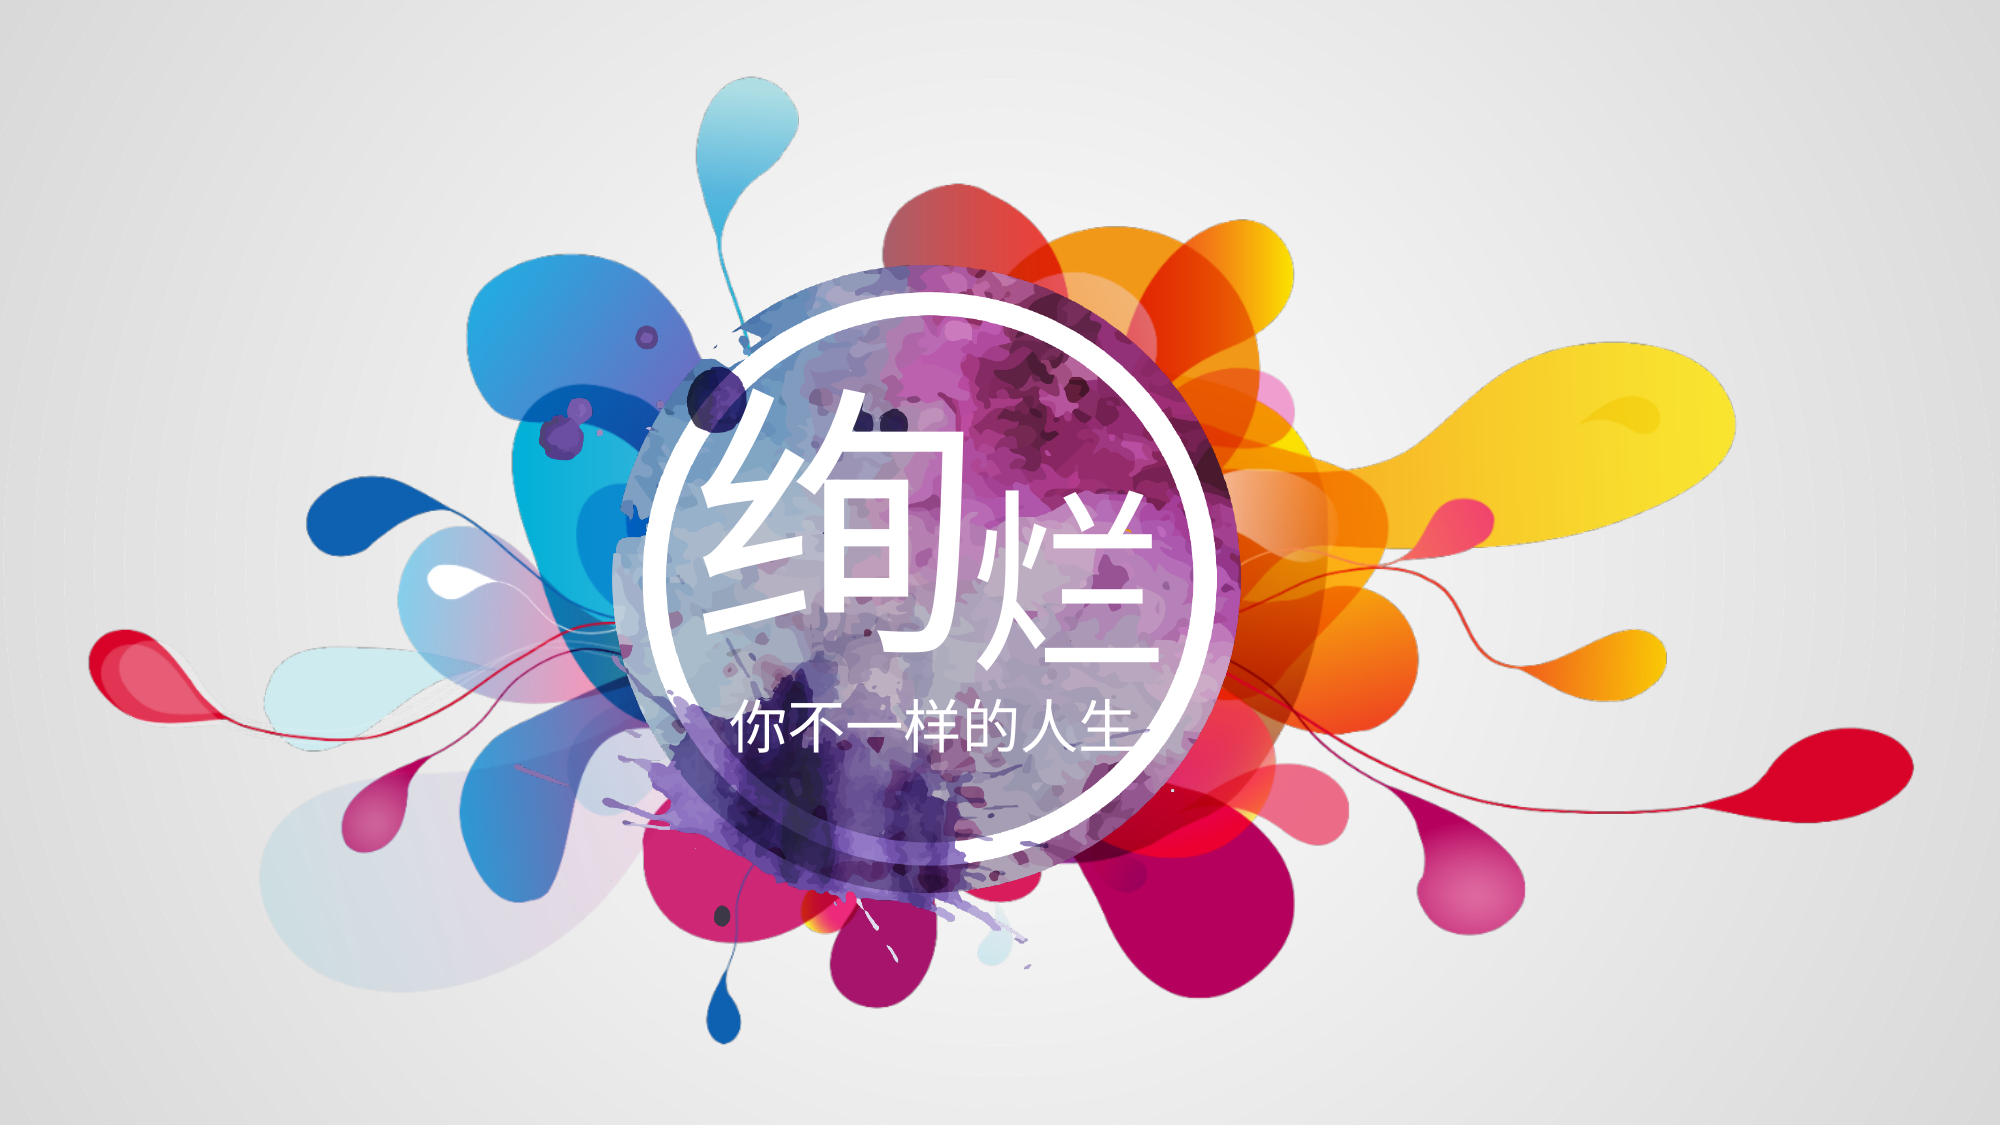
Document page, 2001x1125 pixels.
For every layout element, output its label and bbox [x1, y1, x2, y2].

text_box [75, 0, 1926, 1125]
